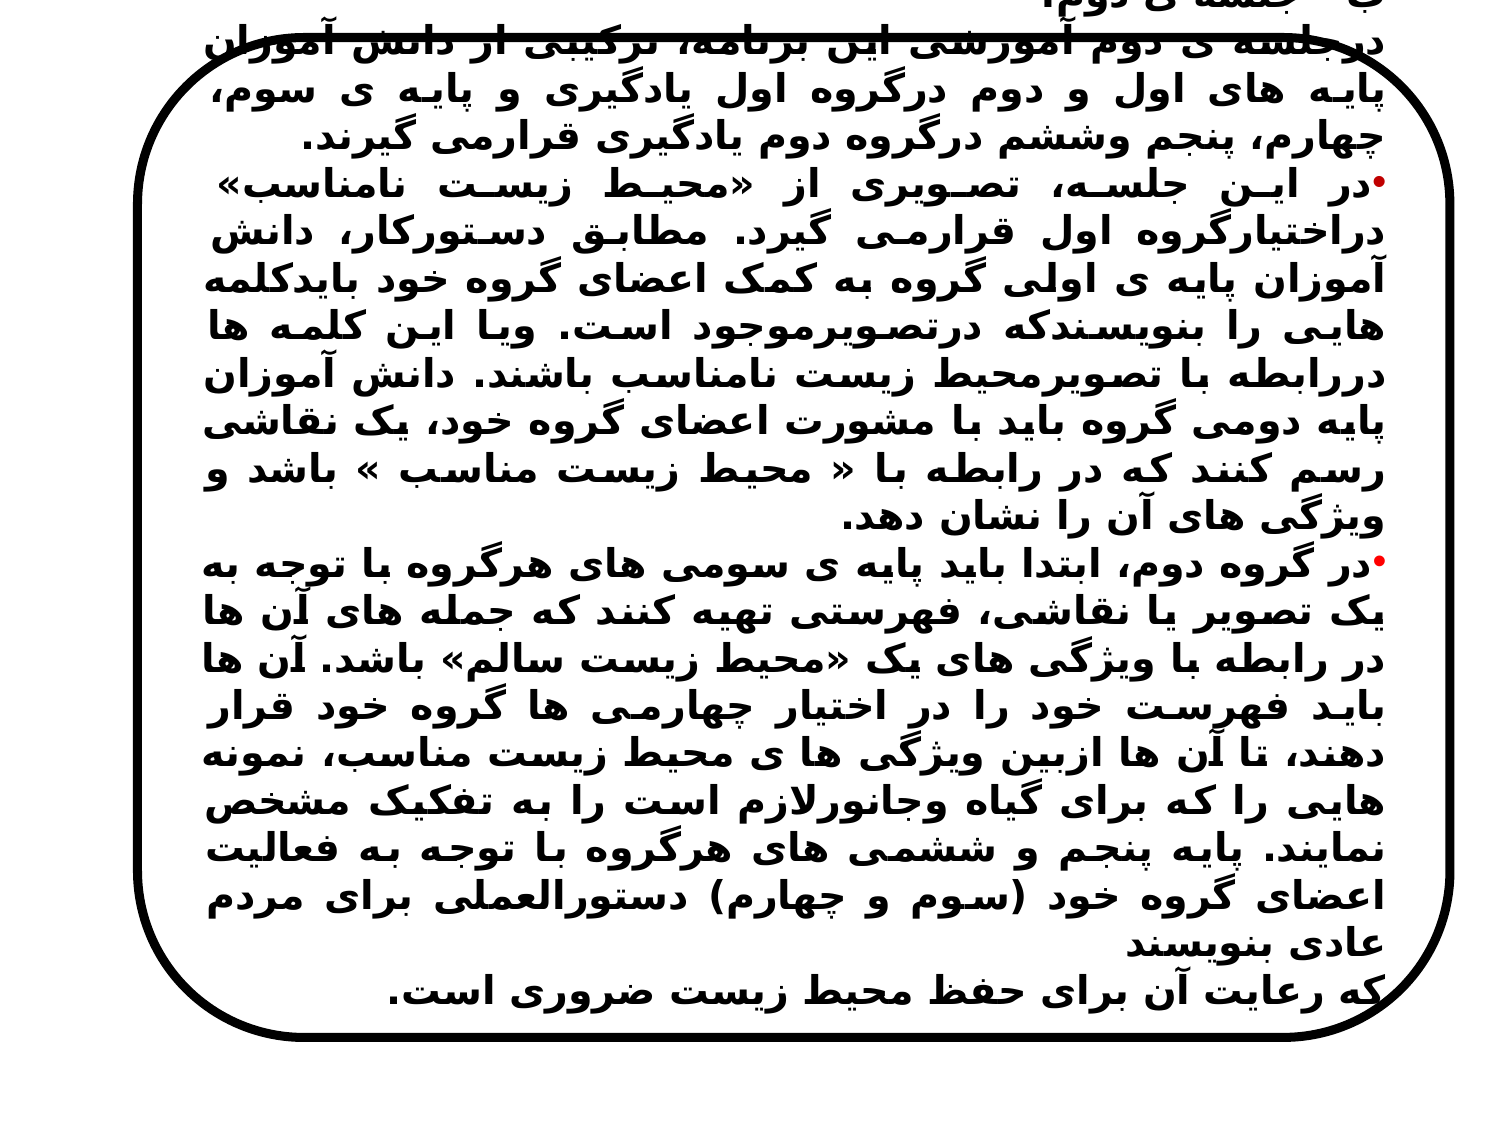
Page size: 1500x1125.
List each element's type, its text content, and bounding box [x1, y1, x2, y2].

text_box ب - جلسه ی دوم: درجلسه ی دوم آموزشی این برنامه، ترکیبی از دانش آموزان پایه های اول و دوم درگروه اول یادگیری و پایه ی سوم، چهارم، پنجم وششم درگروه دوم یادگیری قرارمی گیرند. در این جلسه، تصویری از «محیط زیست نامناسب» دراختیارگروه اول قرارمی گیرد. مطابق دستورکار، دانش آموزان پایه ی اولی گروه به کمک اعضای گروه خود بایدکلمه هایی را بنویسندکه درتصویرموجود است. ویا این کلمه ها دررابطه با تصویرمحیط زیست نامناسب باشند. دانش آموزان پایه دومی گروه باید با مشورت اعضای گروه خود، یک نقاشی رسم کنند که در رابطه با « محیط زیست مناسب » باشد و ویژگی های آن را نشان دهد. در گروه دوم، ابتدا باید پایه ی سومی های هرگروه با توجه به یک تصویر یا نقاشی، فهرستی تهیه کنند که جمله های آن ها در رابطه با ویژگی های یک «محیط زیست سالم» باشد. آن ها باید فهرست خود را در اختیار چهارمی ها گروه خود قرار دهند، تا آن ها ازبین ویژگی ها ی محیط زیست مناسب، نمونه هایی را که برای گیاه وجانورلازم است را به تفکیک مشخص نمایند. پایه پنجم و ششمی های هرگروه با توجه به فعالیت اعضای گروه خود (سوم و چهارم) دستورالعملی برای مردم عادی بنویسند که رعایت آن برای حفظ محیط زیست ضروری است. [132, 32, 1455, 1042]
